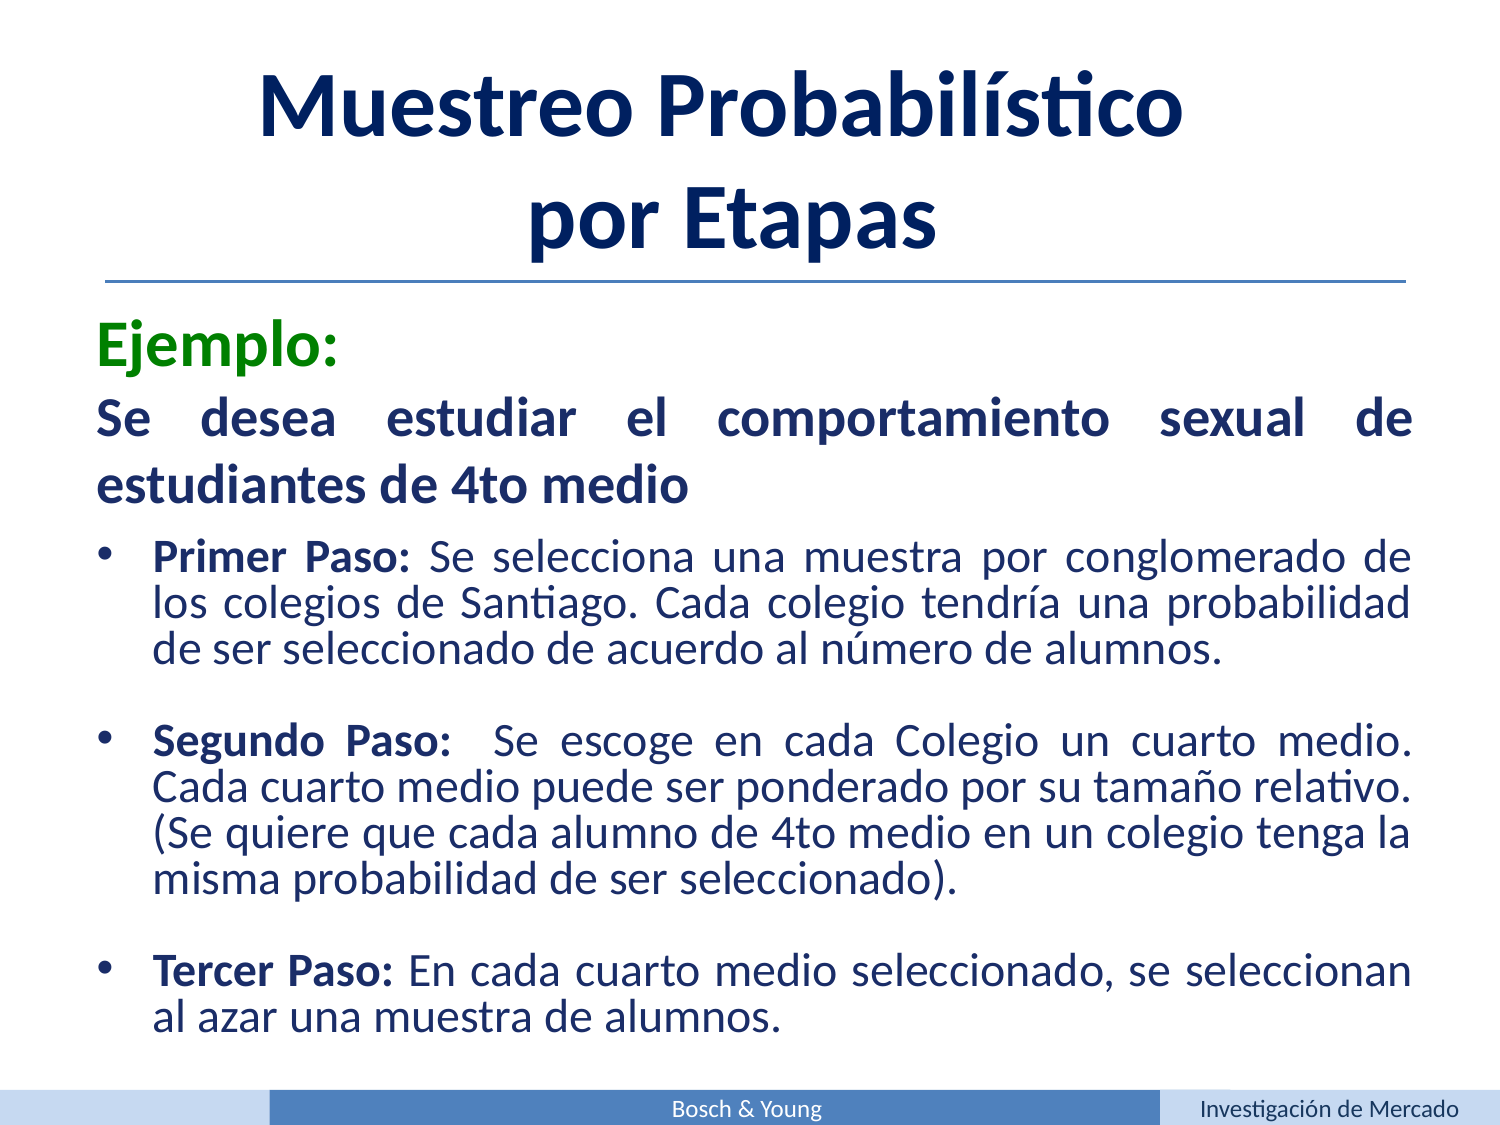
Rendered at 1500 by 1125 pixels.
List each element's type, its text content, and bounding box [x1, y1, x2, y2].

text_box Bosch & Young [272, 1088, 1158, 1125]
text_box Primer Paso: Se selecciona una muestra por conglomerado de los colegios de Santiago. Cada colegio tendría una probabilidad de ser seleccionado de acuerdo al número de alumnos. Segundo Paso: Se escoge en cada Colegio un cuarto medio. Cada cuarto medio puede ser ponderado por su tamaño relativo. (Se quiere que cada alumno de 4to medio en un colegio tenga la misma probabilidad de ser seleccionado). Tercer Paso: En cada cuarto medio seleccionado, se seleccionan al azar una muestra de alumnos. [81, 528, 1430, 1088]
text_box [0, 1088, 272, 1125]
text_box Ejemplo: Se desea estudiar el comportamiento sexual de estudiantes de 4to medio [81, 292, 1430, 523]
text_box Muestreo Probabilístico por Etapas [46, 35, 1418, 275]
text_box Investigación de Mercado [1158, 1088, 1500, 1125]
